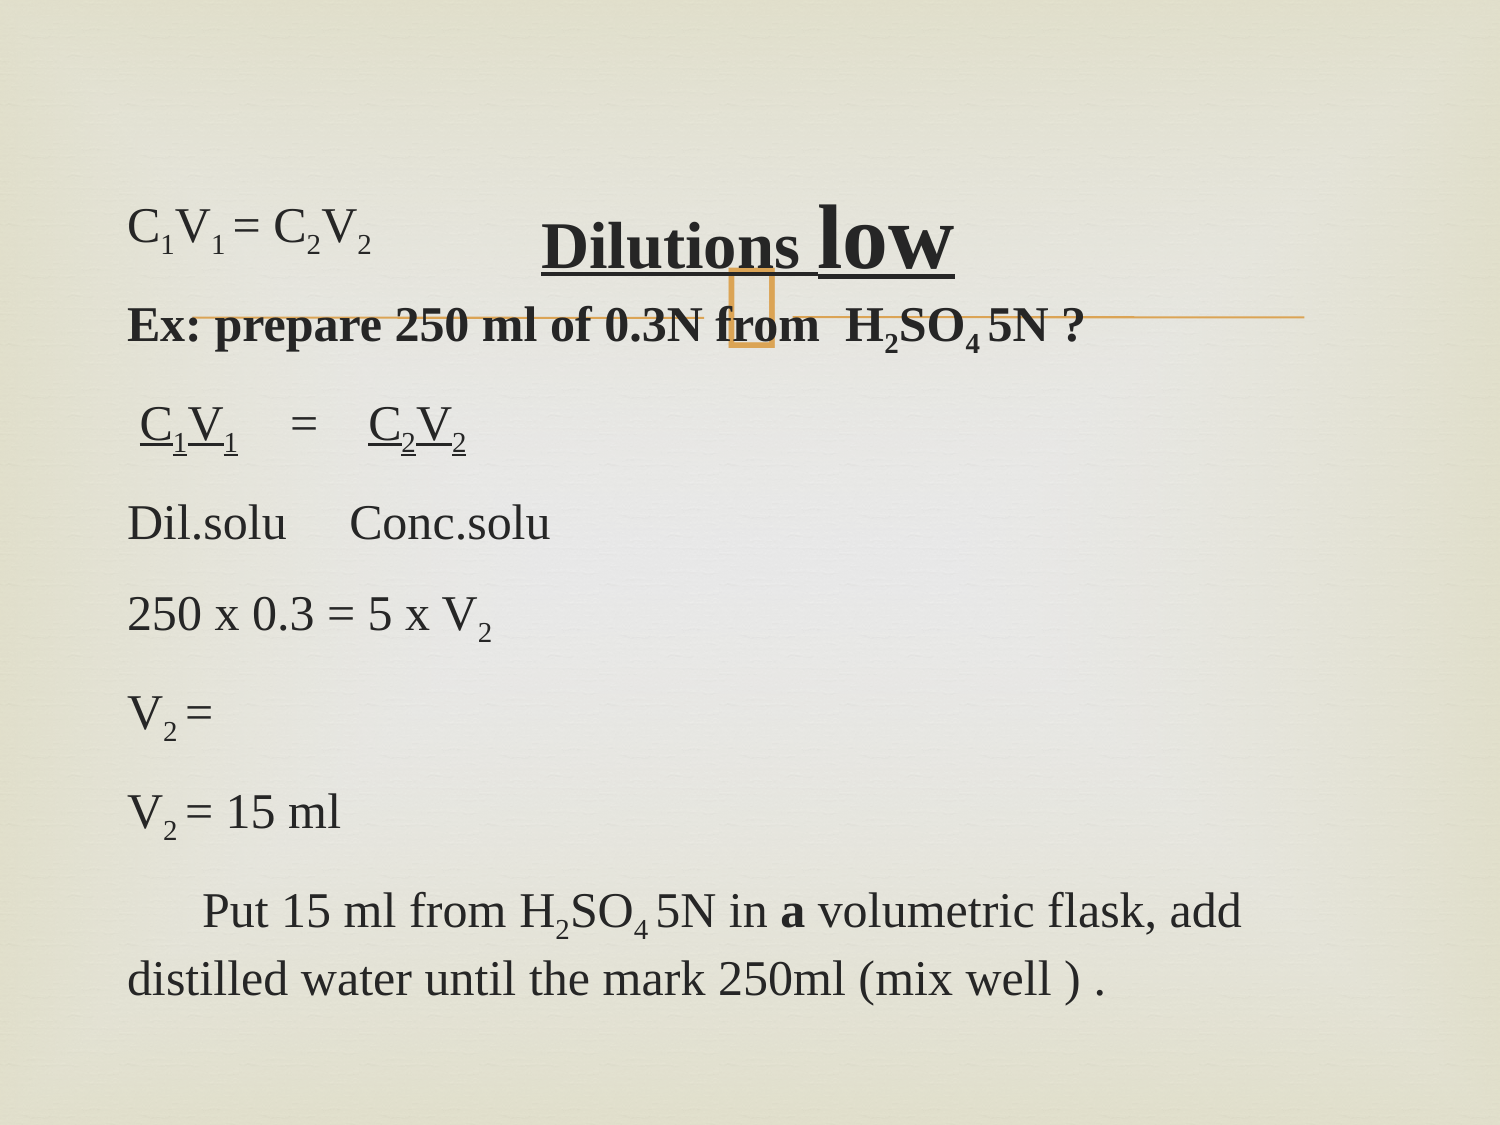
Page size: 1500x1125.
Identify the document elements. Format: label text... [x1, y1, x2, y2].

title Dilutions low [112, 125, 1385, 299]
